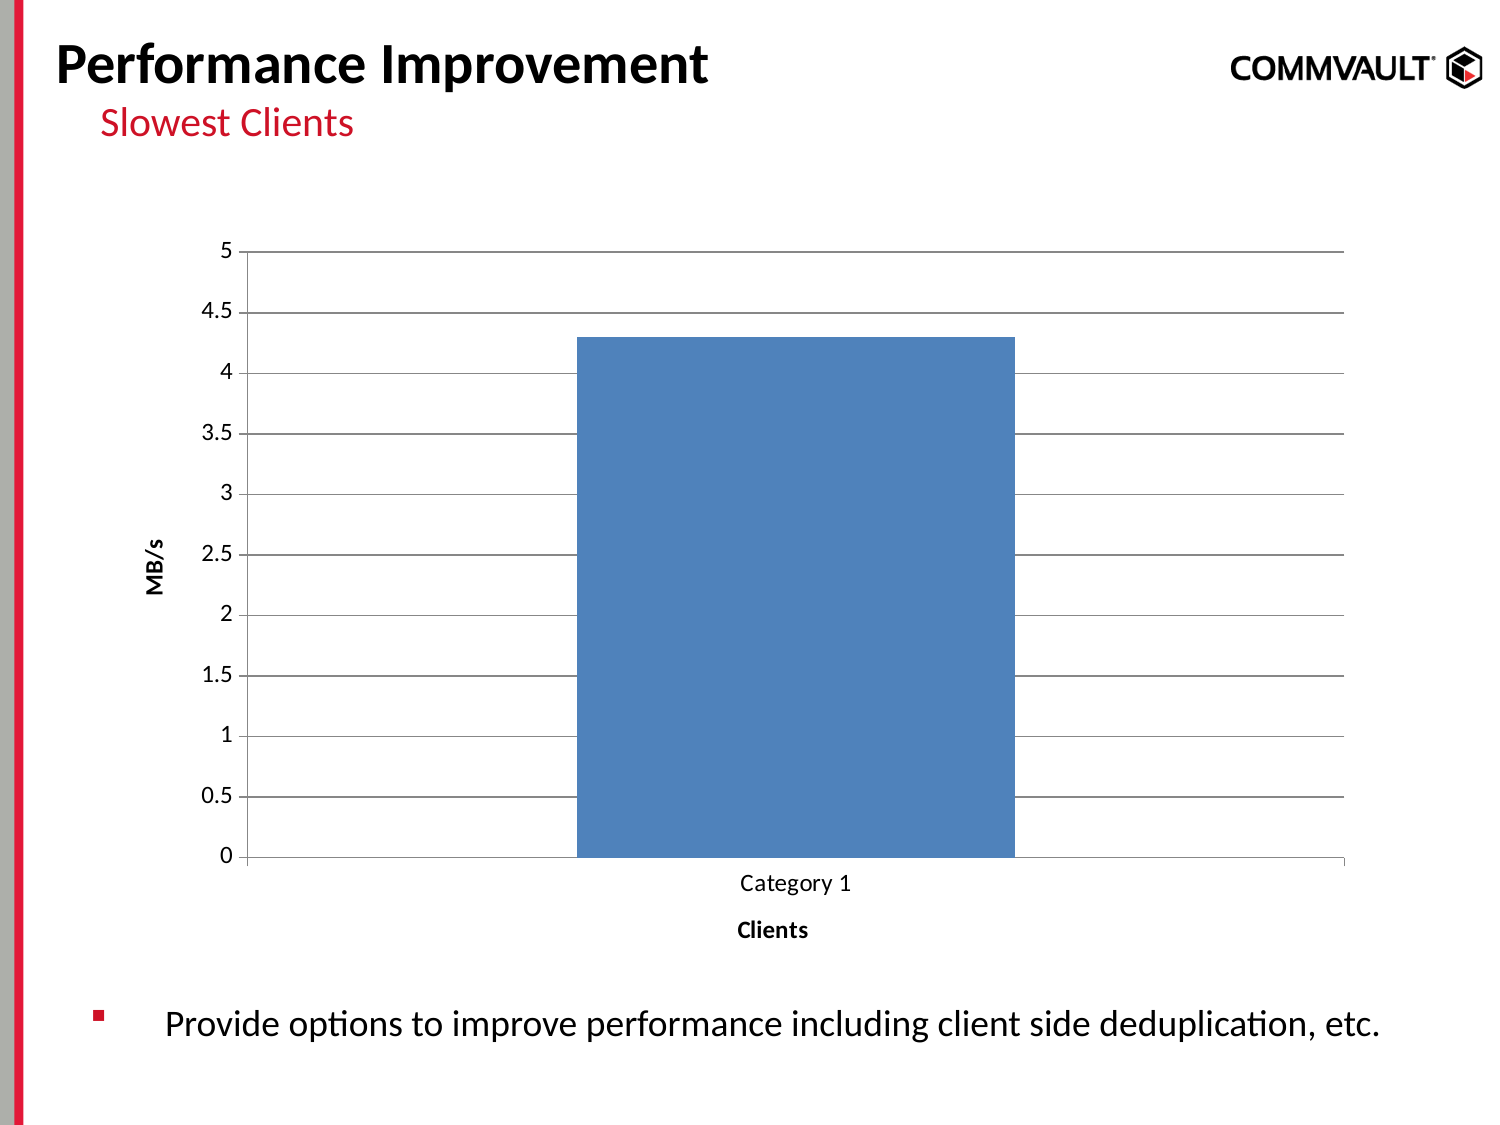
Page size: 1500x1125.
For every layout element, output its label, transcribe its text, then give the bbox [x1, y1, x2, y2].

chart [109, 224, 1370, 978]
picture [1232, 46, 1483, 89]
list Slowest Clients [85, 89, 1232, 150]
title Performance Improvement [41, 30, 1232, 91]
list Provide options to improve performance including client side deduplication, etc. [74, 990, 1401, 1061]
